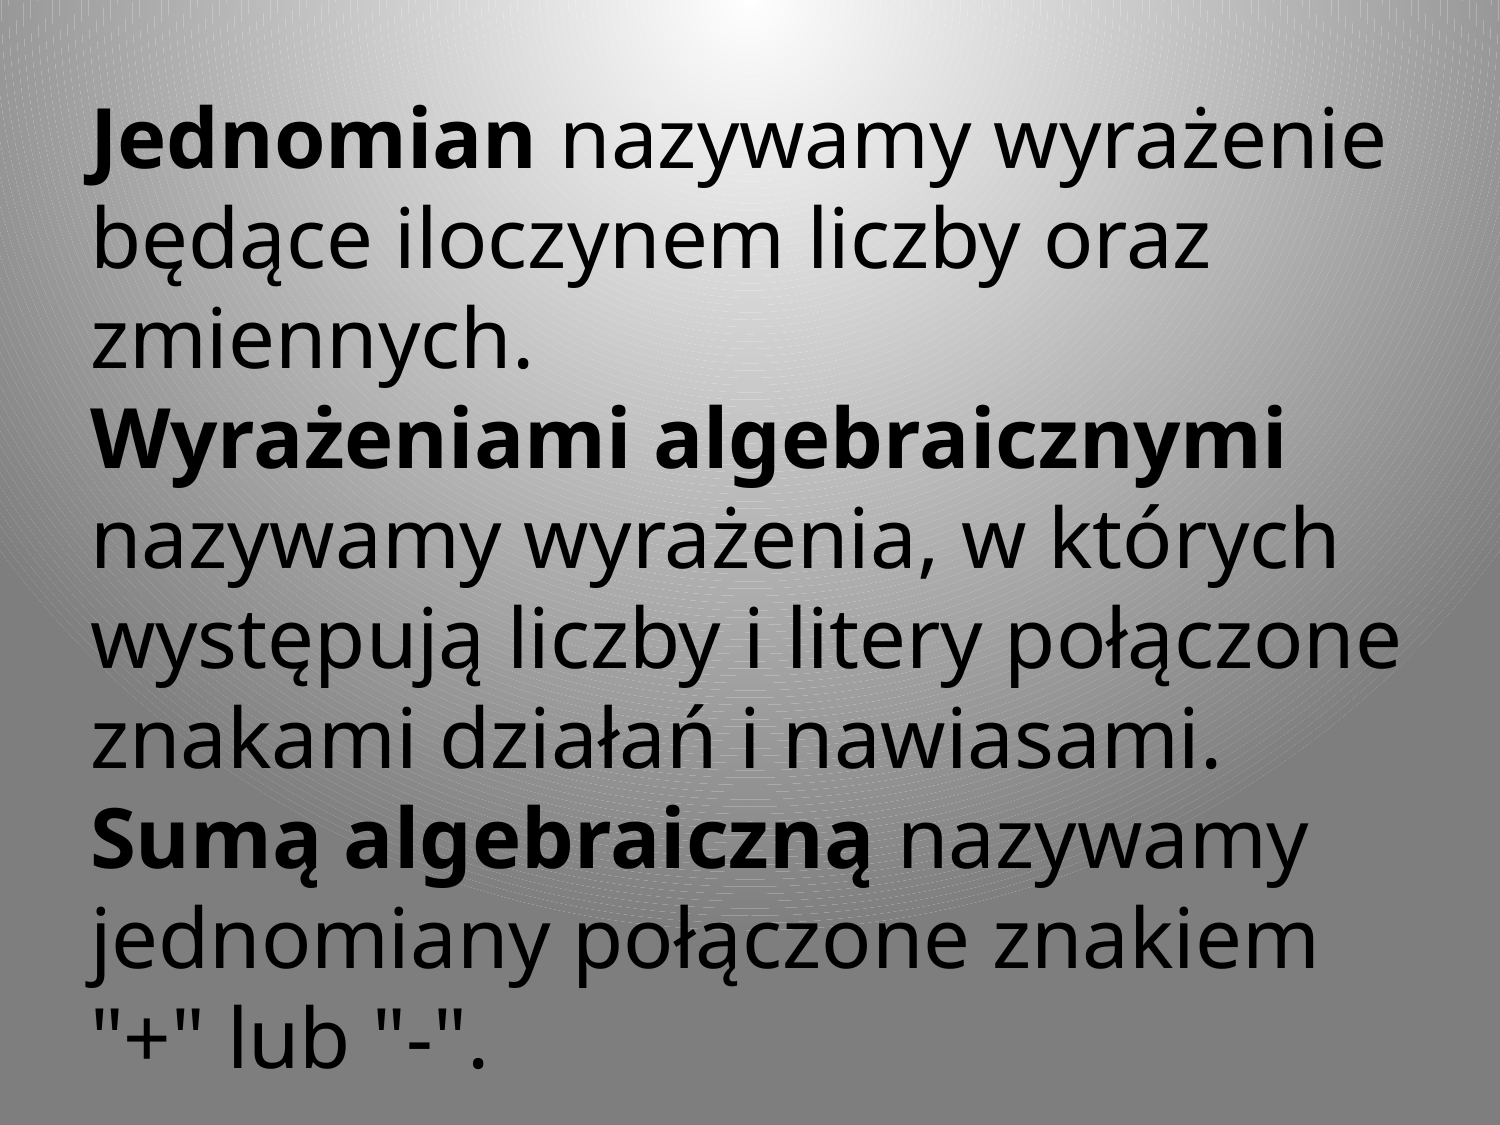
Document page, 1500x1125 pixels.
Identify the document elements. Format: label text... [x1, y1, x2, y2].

list Jednomian nazywamy wyrażenie będące iloczynem liczby oraz zmiennych. Wyrażeniami algebraicznymi nazywamy wyrażenia, w których występują liczby i litery połączone znakami działań i nawiasami. Sumą algebraiczną nazywamy jednomiany połączone znakiem "+" lub "-". [75, 78, 1425, 1094]
